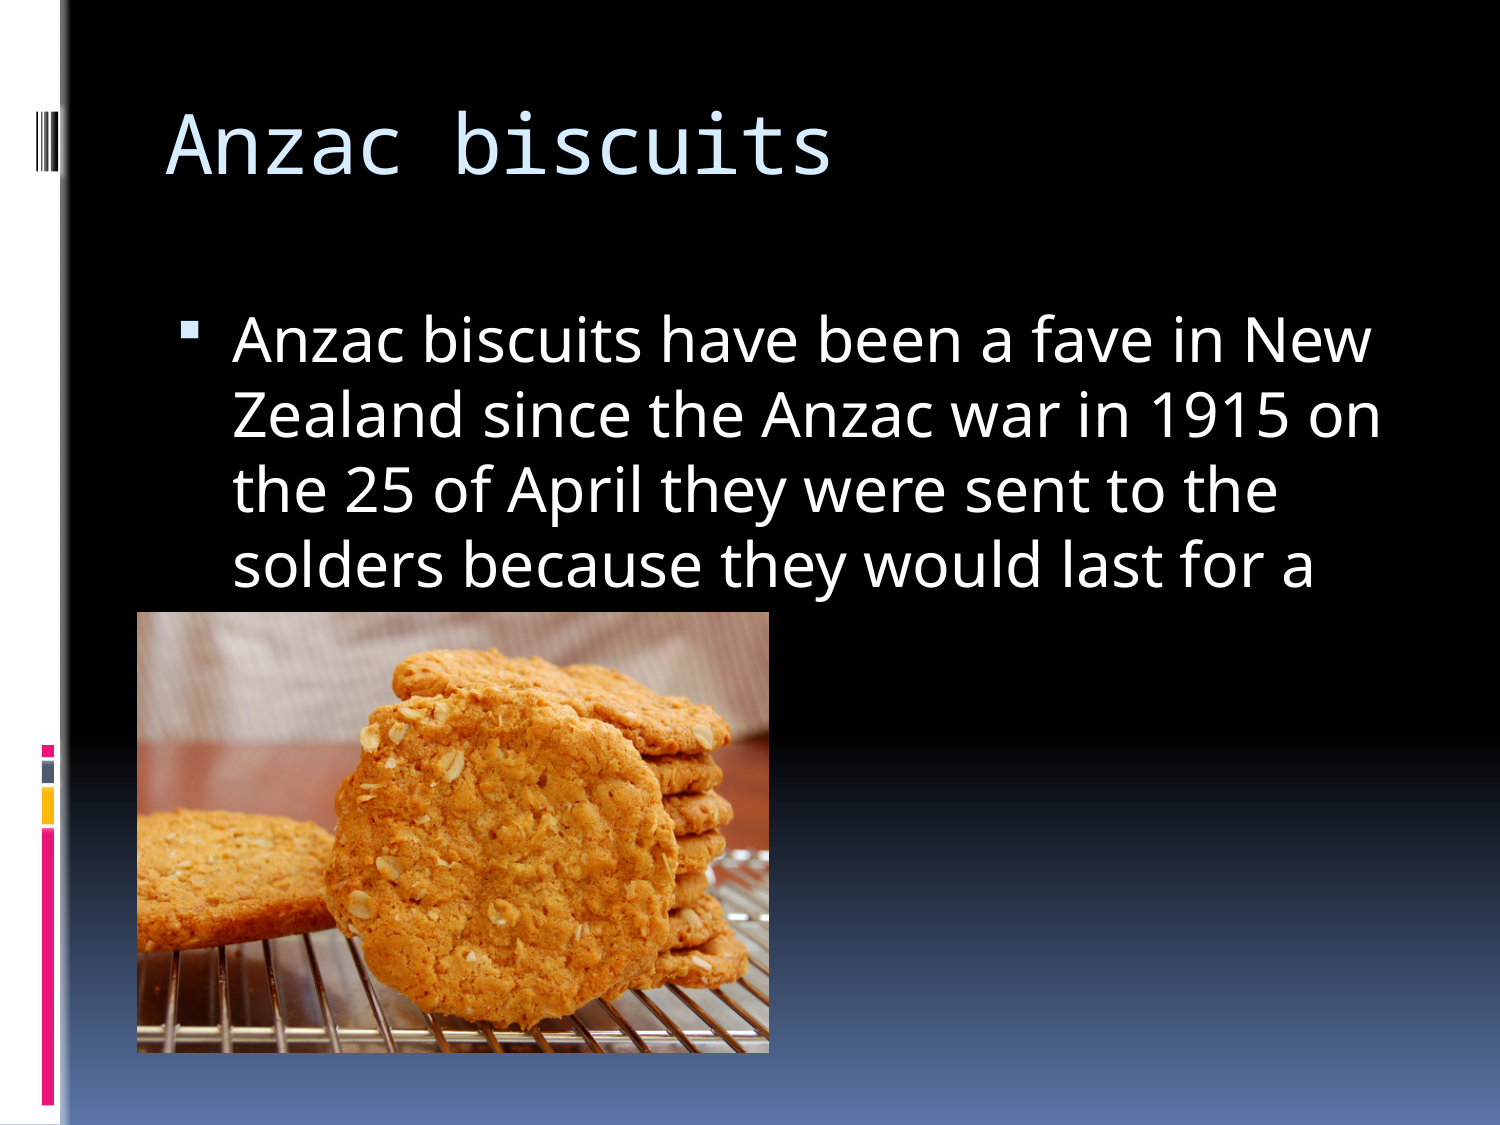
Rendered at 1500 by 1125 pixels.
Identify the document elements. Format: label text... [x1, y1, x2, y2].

picture [137, 612, 770, 1053]
title Anzac biscuits [150, 83, 1425, 234]
list Anzac biscuits have been a fave in New Zealand since the Anzac war in 1915 on the 25 of April they were sent to the solders because they would last for a very long time. [150, 292, 1425, 1043]
